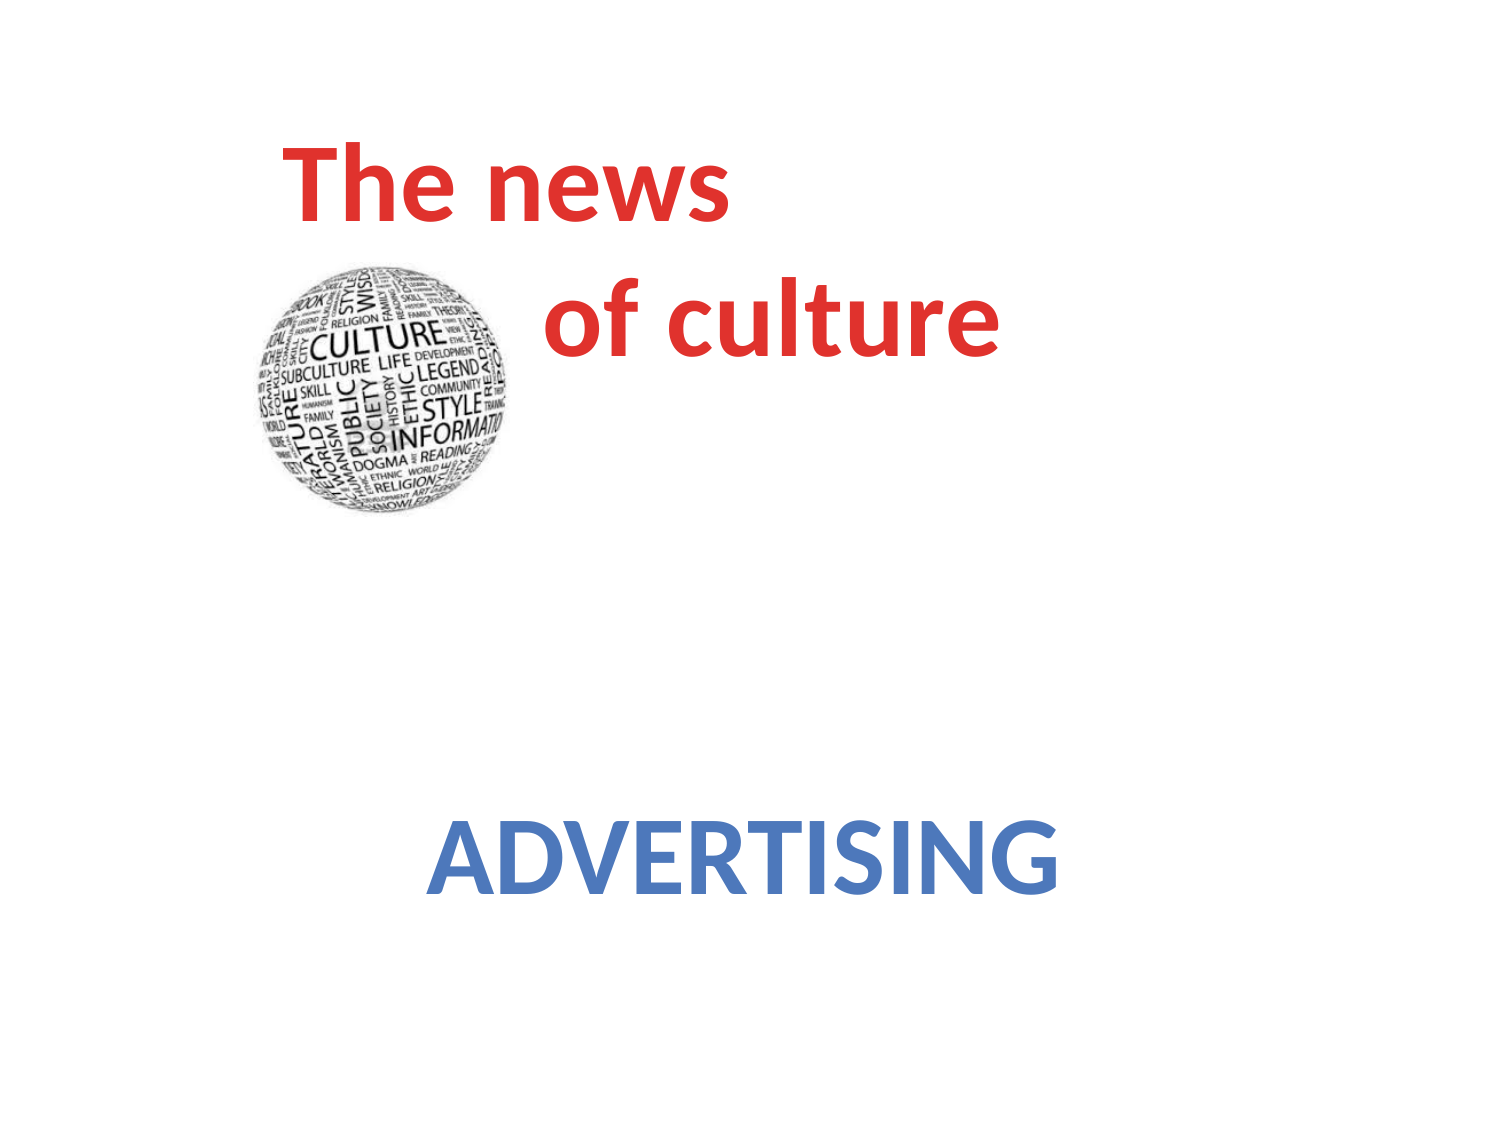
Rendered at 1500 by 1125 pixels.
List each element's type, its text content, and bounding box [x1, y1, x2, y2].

text_box The news of culture [235, 101, 1019, 387]
text_box Advertising [348, 775, 1141, 925]
picture [253, 262, 513, 518]
